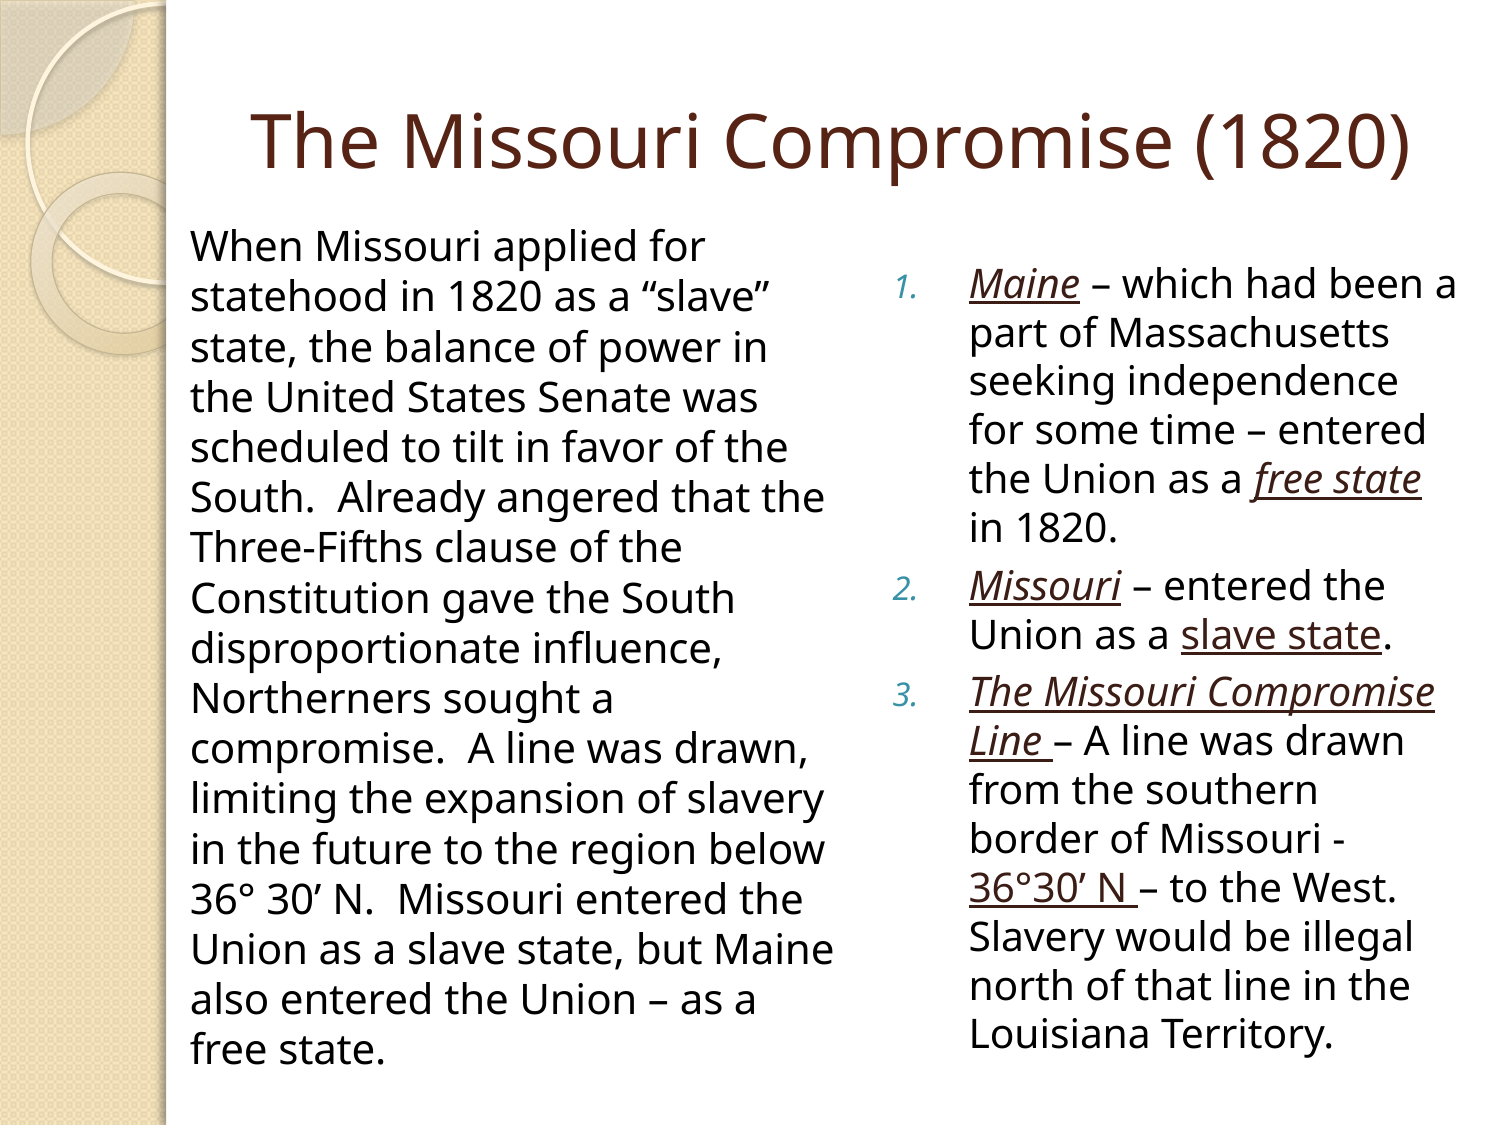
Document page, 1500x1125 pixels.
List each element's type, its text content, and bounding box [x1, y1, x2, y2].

title The Missouri Compromise (1820) [235, 45, 1466, 233]
list When Missouri applied for statehood in 1820 as a “slave” state, the balance of power in the United States Senate was scheduled to tilt in favor of the South. Already angered that the Three-Fifths clause of the Constitution gave the South disproportionate influence, Northerners sought a compromise. A line was drawn, limiting the expansion of slavery in the future to the region below 36° 30’ N. Missouri entered the Union as a slave state, but Maine also entered the Union – as a free state. [162, 212, 850, 1125]
list Maine – which had been a part of Massachusetts seeking independence for some time – entered the Union as a free state in 1820. Missouri – entered the Union as a slave state. The Missouri Compromise Line – A line was drawn from the southern border of Missouri - 36°30’ N – to the West. Slavery would be illegal north of that line in the Louisiana Territory. [865, 249, 1475, 1088]
